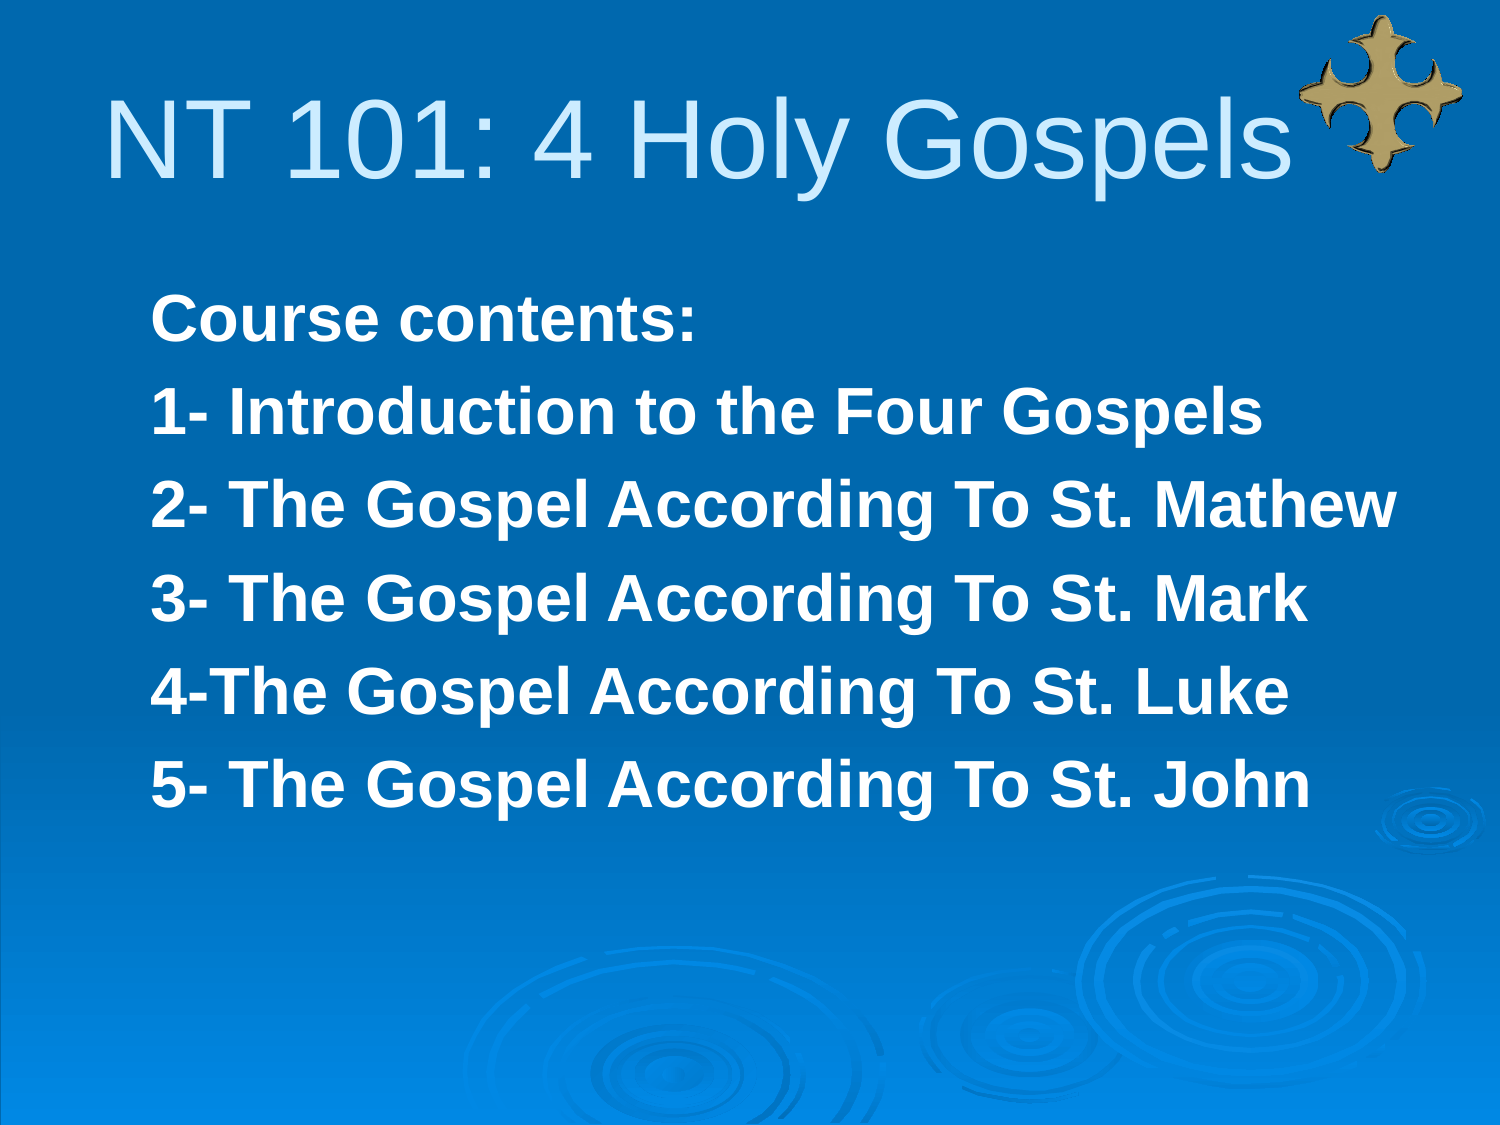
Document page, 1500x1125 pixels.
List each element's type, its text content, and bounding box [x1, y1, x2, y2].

picture [1293, 0, 1471, 188]
title NT 101: 4 Holy Gospels [76, 0, 1353, 209]
subtitle Course contents: 1- Introduction to the Four Gospels 2- The Gospel According To St. Mathew 3- The Gospel According To St. Mark 4-The Gospel According To St. Luke 5- The Gospel According To St. John [135, 266, 1448, 1024]
